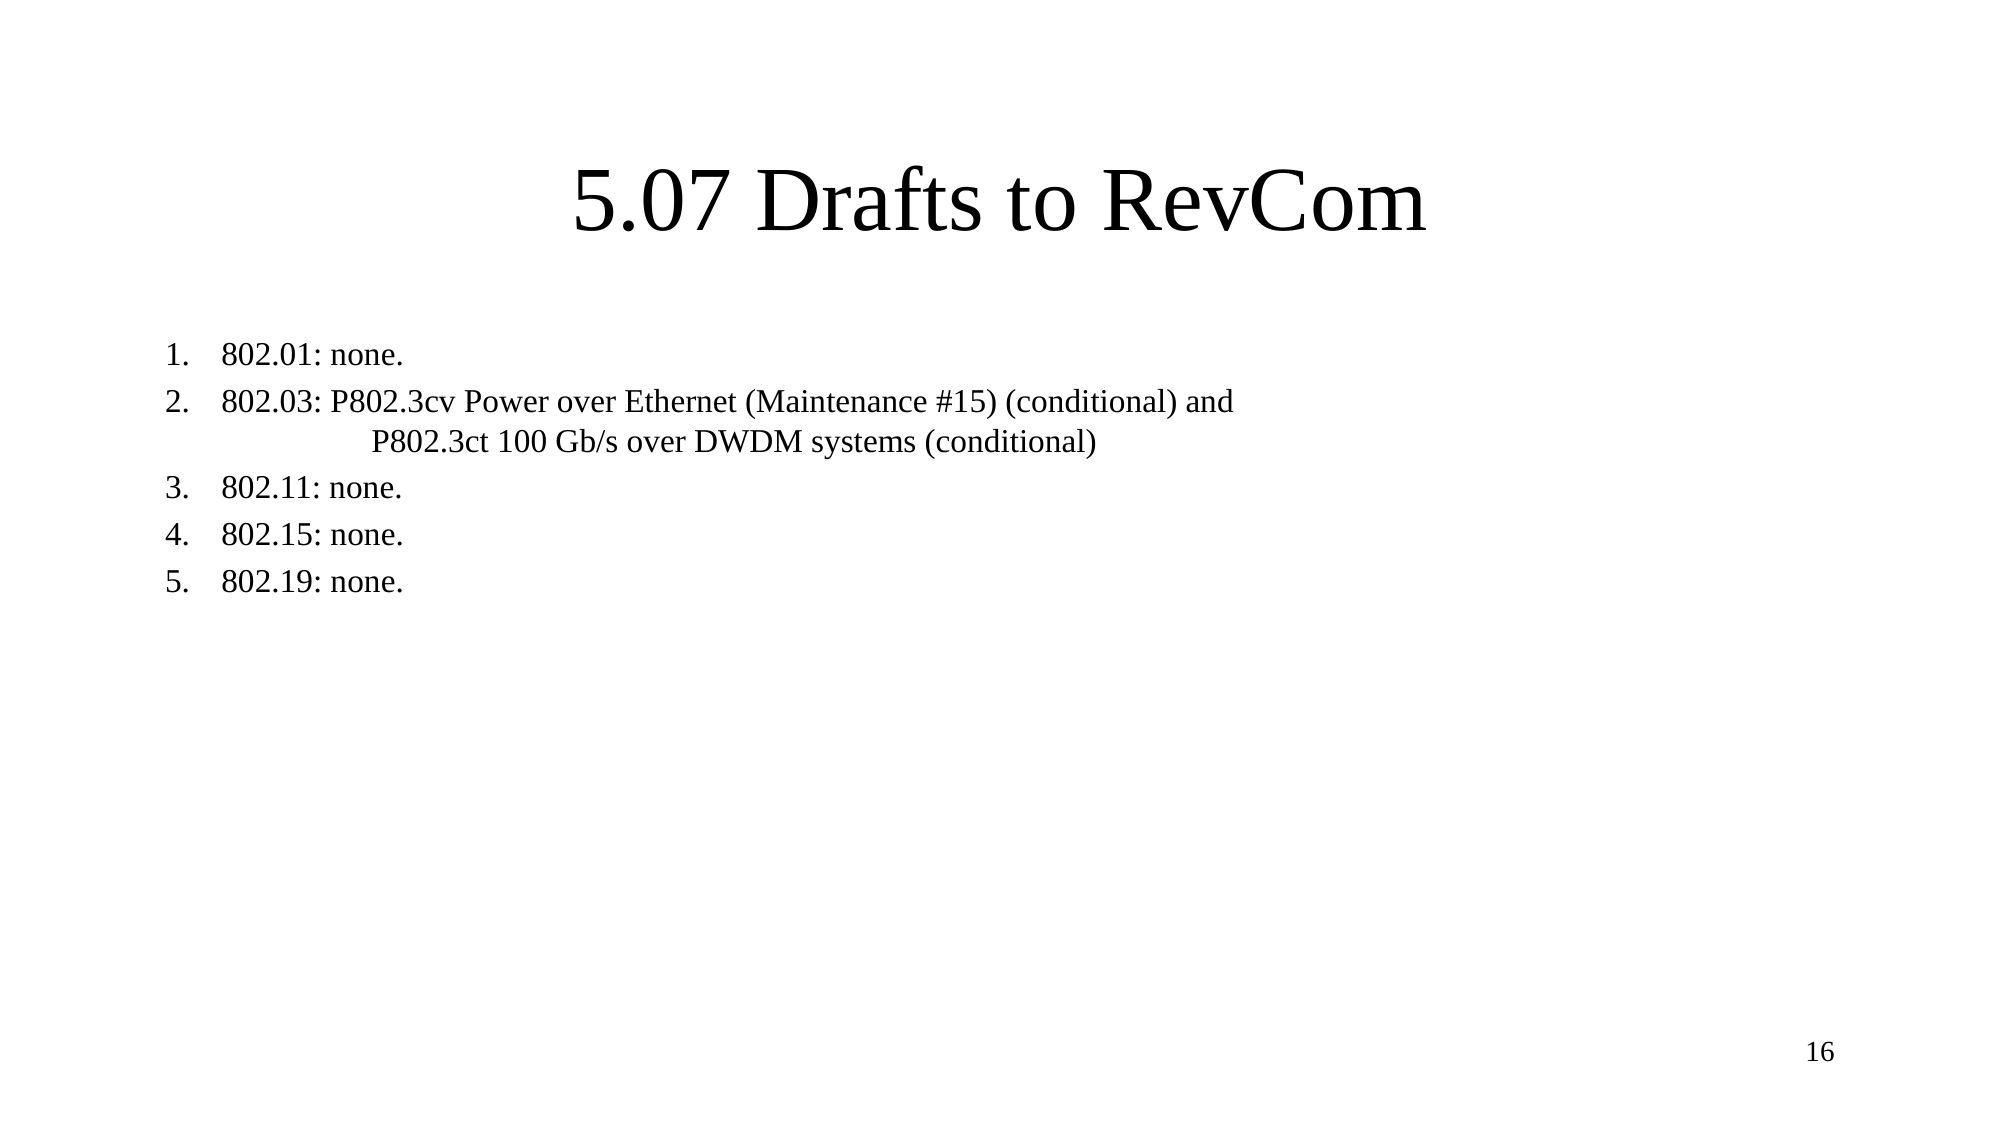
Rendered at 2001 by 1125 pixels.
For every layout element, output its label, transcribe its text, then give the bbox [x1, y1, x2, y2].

title 5.07 Drafts to RevCom [149, 99, 1851, 288]
list 802.01: none. 802.03: P802.3cv Power over Ethernet (Maintenance #15) (conditional) and P802.3ct 100 Gb/s over DWDM systems (conditional) 802.11: none. 802.15: none. 802.19: none. [149, 324, 1851, 1001]
slide_number 16 [1433, 1024, 1851, 1101]
